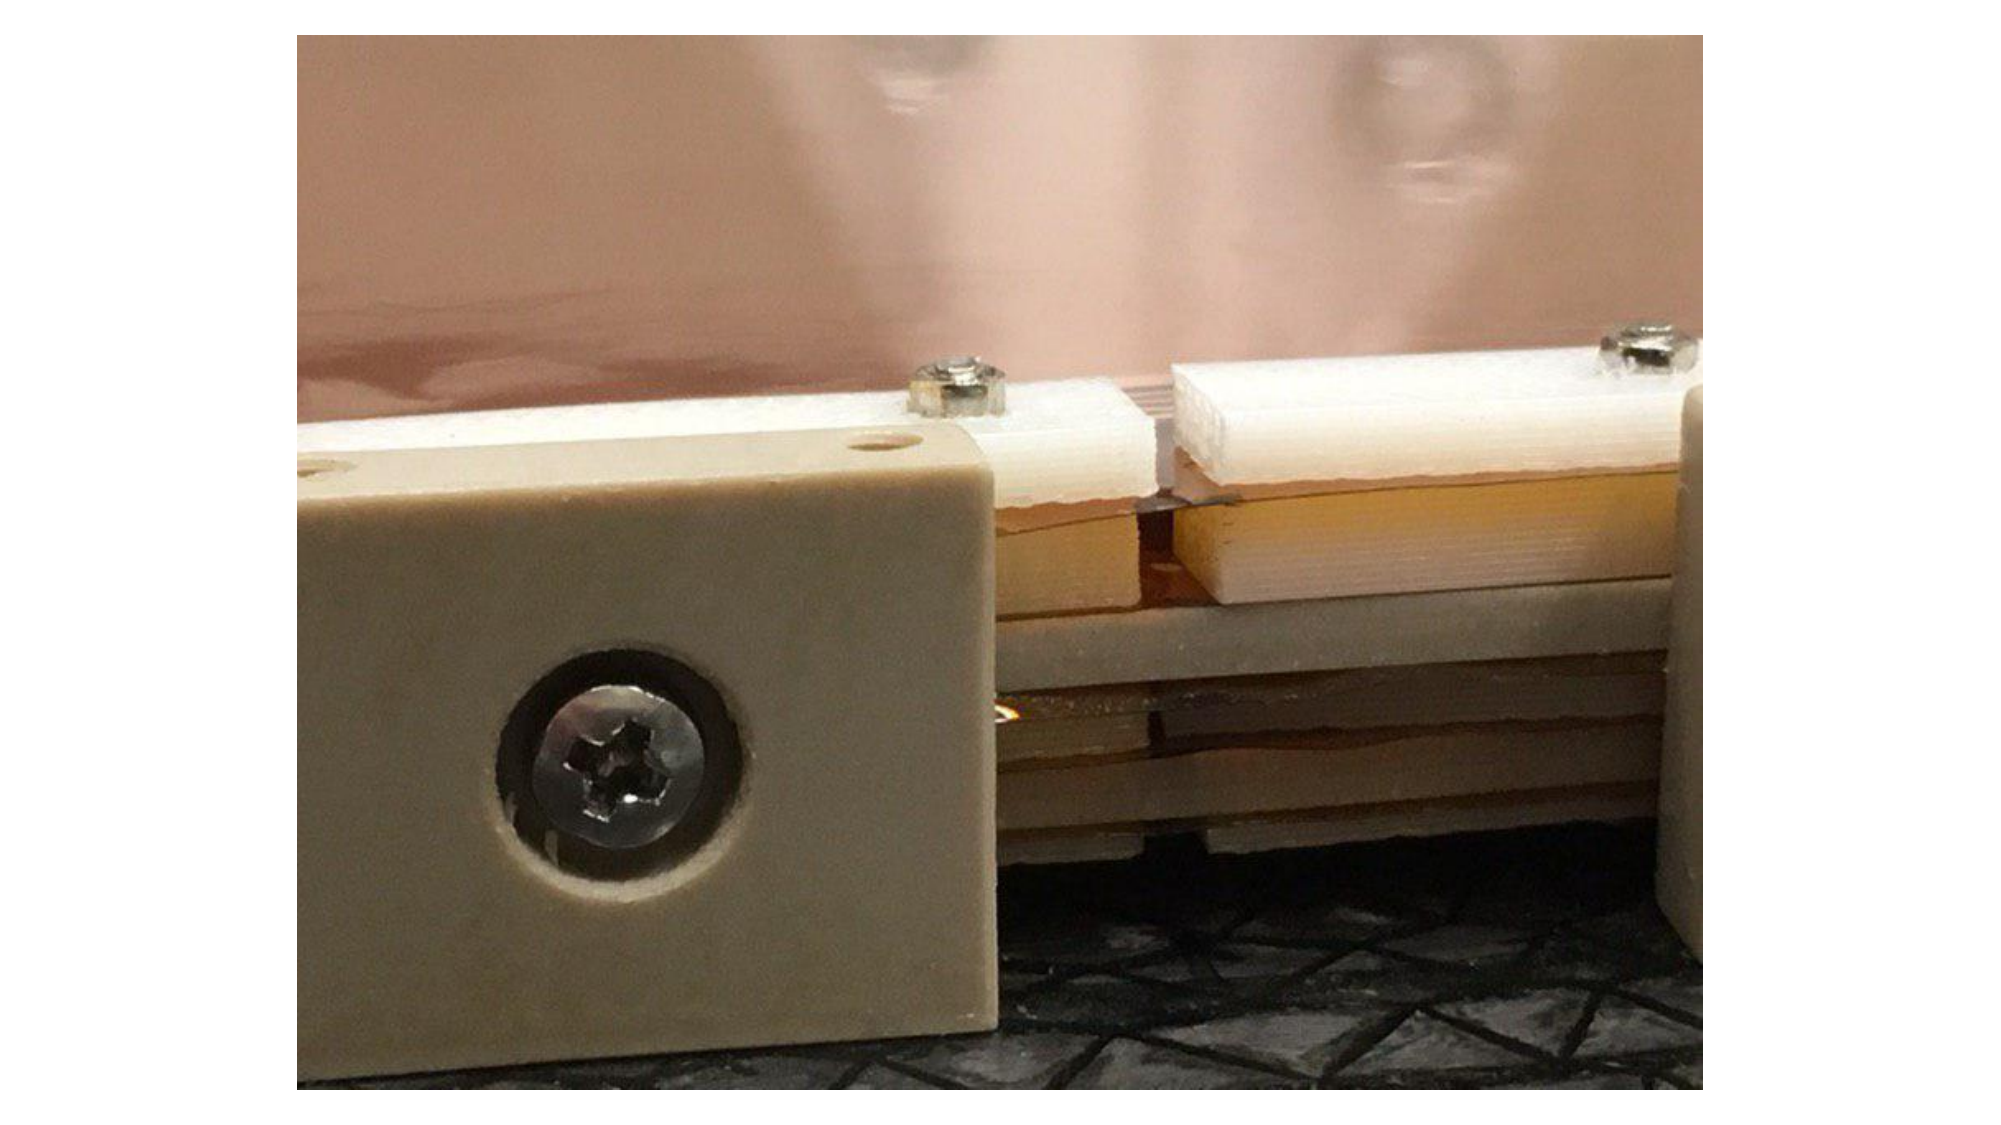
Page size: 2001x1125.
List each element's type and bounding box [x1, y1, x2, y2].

picture [297, 35, 1703, 1090]
